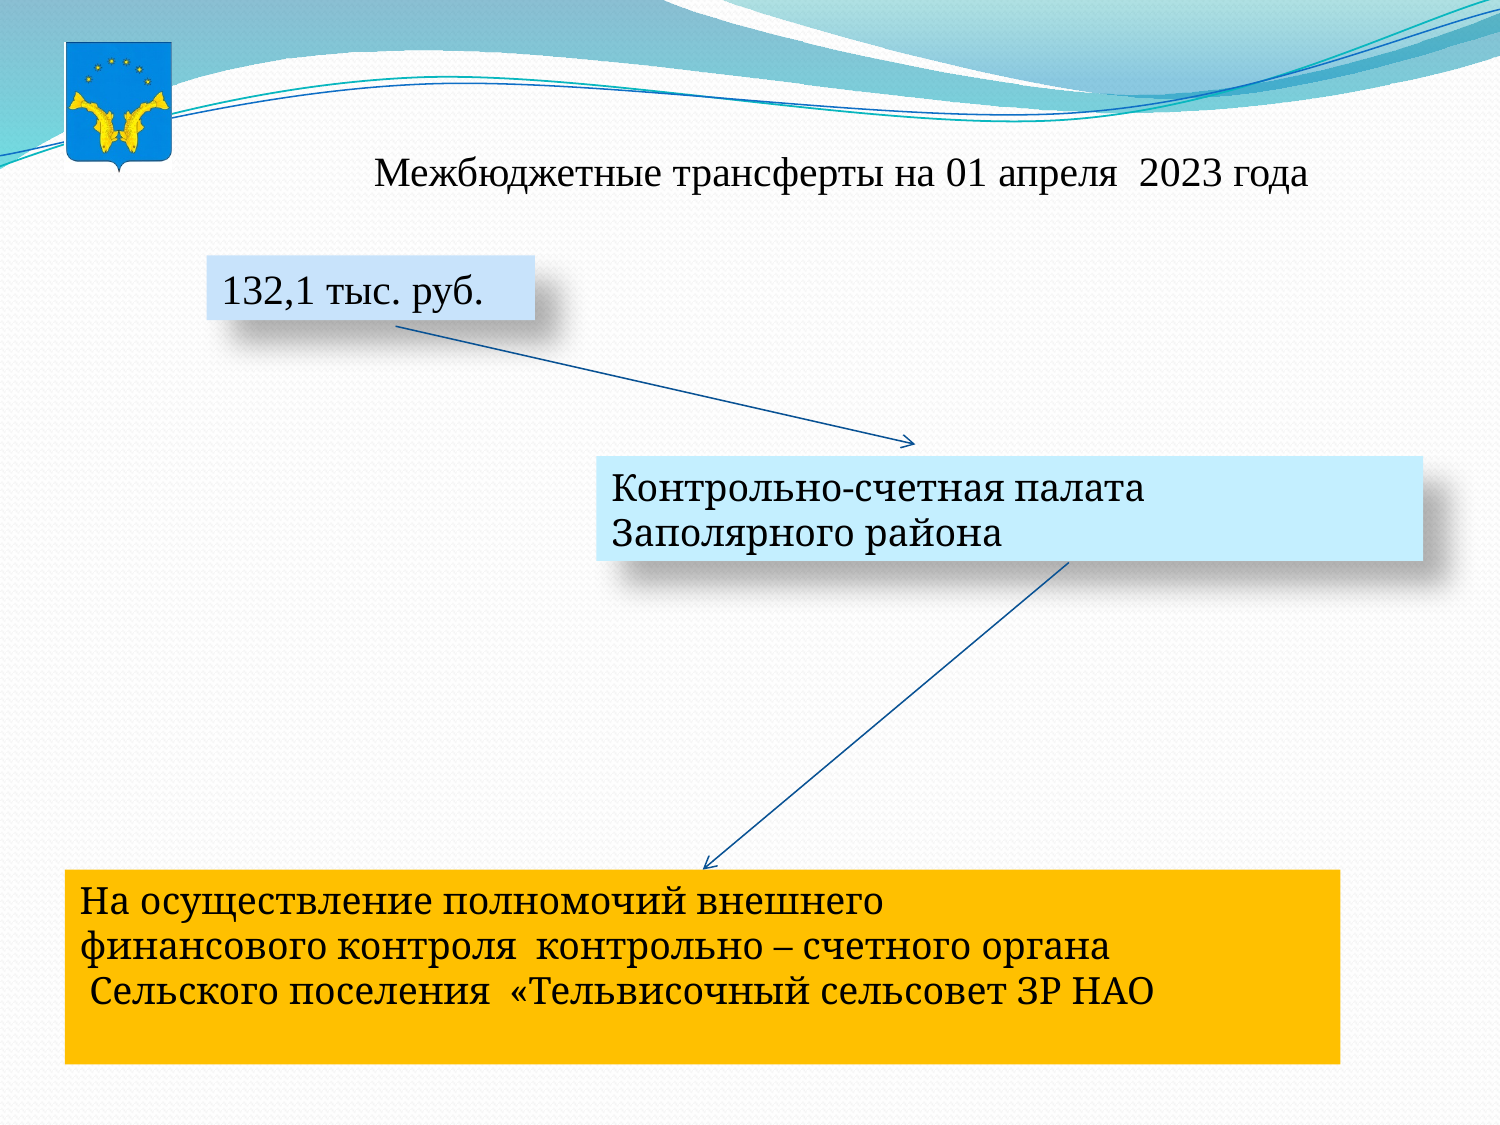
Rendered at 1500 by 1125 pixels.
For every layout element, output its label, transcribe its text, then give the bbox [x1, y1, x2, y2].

text_box Межбюджетные трансферты на 01 апреля 2023 года [183, 137, 1500, 202]
text_box Контрольно-счетная палата Заполярного района [596, 456, 1424, 561]
picture [64, 42, 172, 173]
text_box 132,1 тыс. руб. [206, 255, 535, 321]
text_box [702, 562, 1070, 870]
text_box На осуществление полномочий внешнего финансового контроля контрольно – счетного органа Сельского поселения «Тельвисочный сельсовет ЗР НАО [64, 869, 1341, 1065]
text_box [395, 325, 916, 445]
